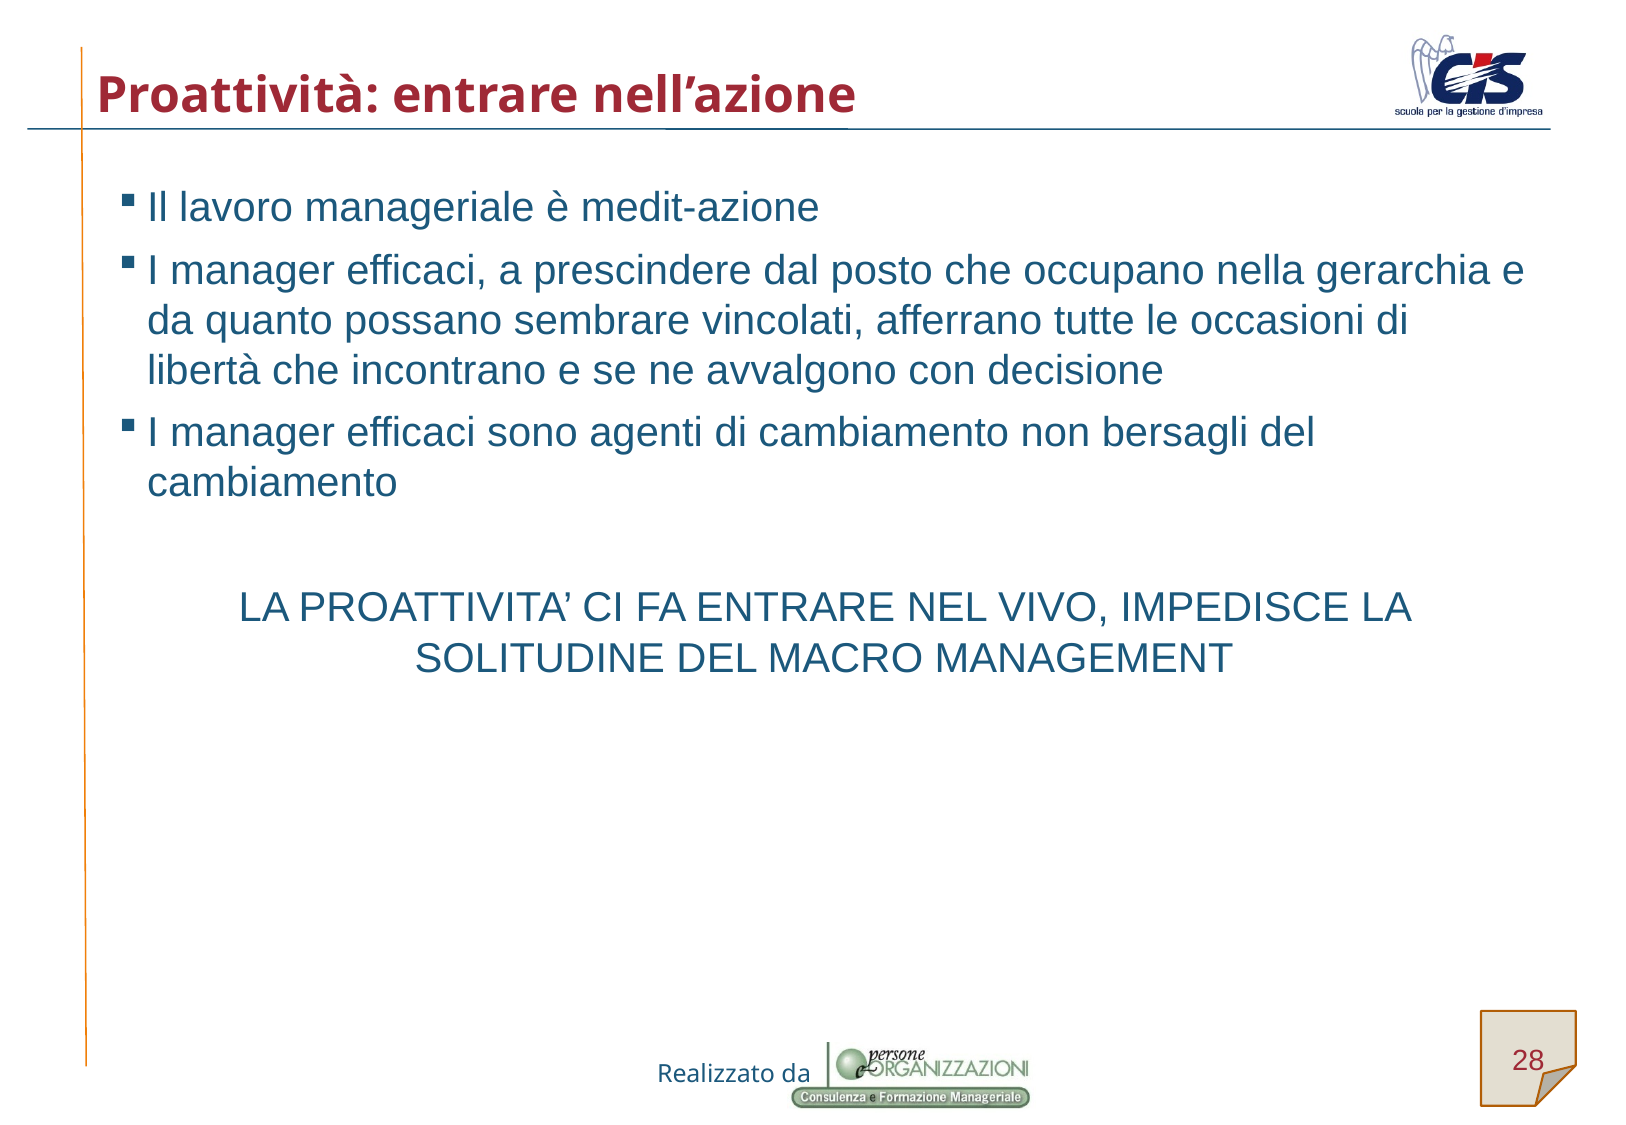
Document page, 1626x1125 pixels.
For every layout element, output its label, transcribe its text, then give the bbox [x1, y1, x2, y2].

title Proattività: entrare nell’azione [81, 33, 1544, 153]
picture [787, 1042, 1036, 1117]
picture [1390, 30, 1545, 121]
slide_number 28 [1486, 1028, 1571, 1089]
text_box Il lavoro manageriale è medit-azione I manager efficaci, a prescindere dal posto che occupano nella gerarchia e da quanto possano sembrare vincolati, afferrano tutte le occasioni di libertà che incontrano e se ne avvalgono con decisione I manager efficaci sono agenti di cambiamento non bersagli del cambiamento LA PROATTIVITA’ CI FA ENTRARE NEL VIVO, IMPEDISCE LA SOLITUDINE DEL MACRO MANAGEMENT [103, 172, 1545, 688]
picture [787, 1070, 792, 1080]
